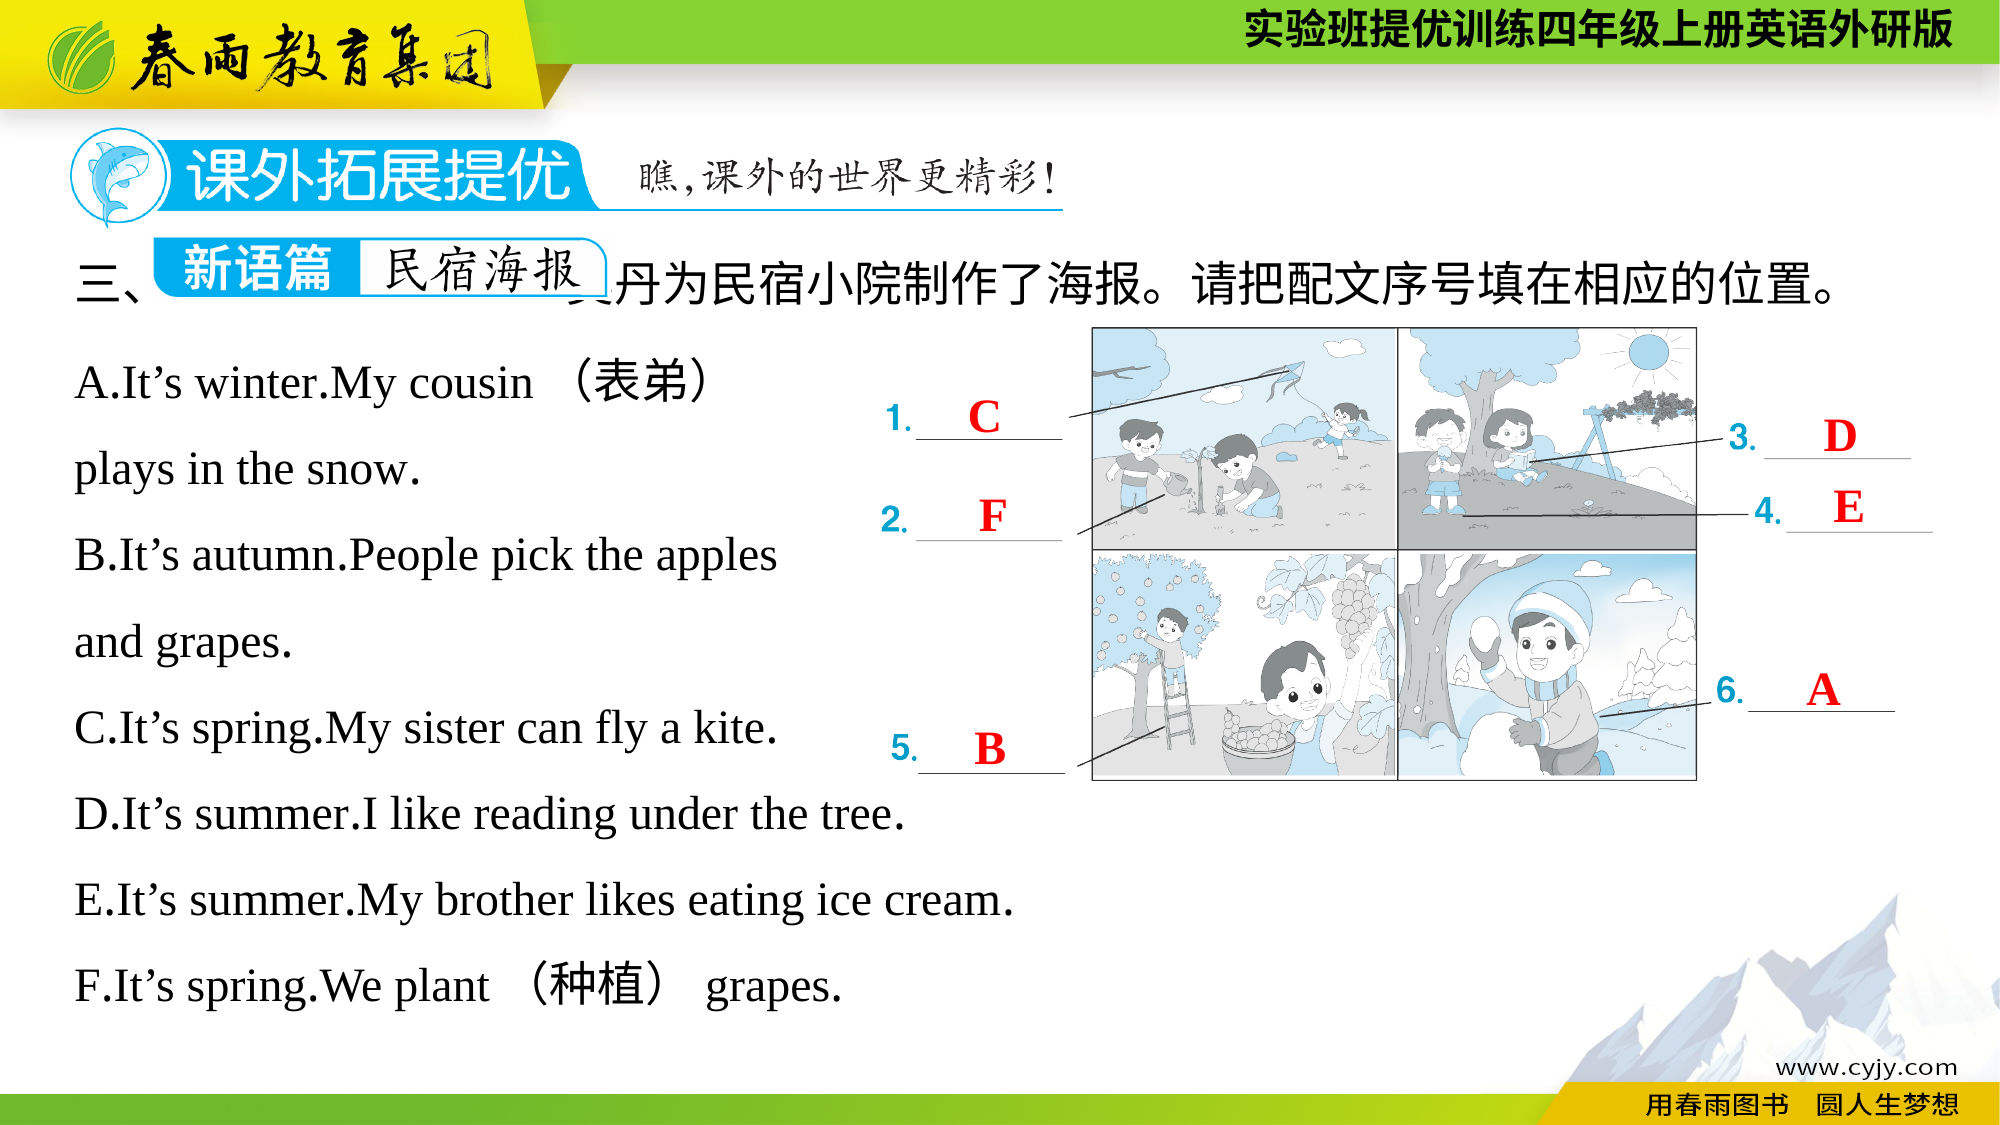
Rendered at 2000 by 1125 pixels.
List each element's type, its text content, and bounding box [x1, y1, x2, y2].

text_box A.It’s winter.My cousin（表弟） plays in the snow. B.It’s autumn.People pick the apples and grapes. C.It’s spring.My sister can fly a kite. D.It’s summer.I like reading under the tree. E.It’s summer.My brother likes eating ice cream. F.It’s spring.We plant（种植）grapes. [59, 314, 1260, 1019]
list 三、 吴丹为民宿小院制作了海报。请把配文序号填在相应的位置。 [604, 216, 1944, 309]
list 三、 吴丹为民宿小院制作了海报。请把配文序号填在相应的位置。 [59, 235, 155, 309]
picture [0, 0, 2000, 1125]
